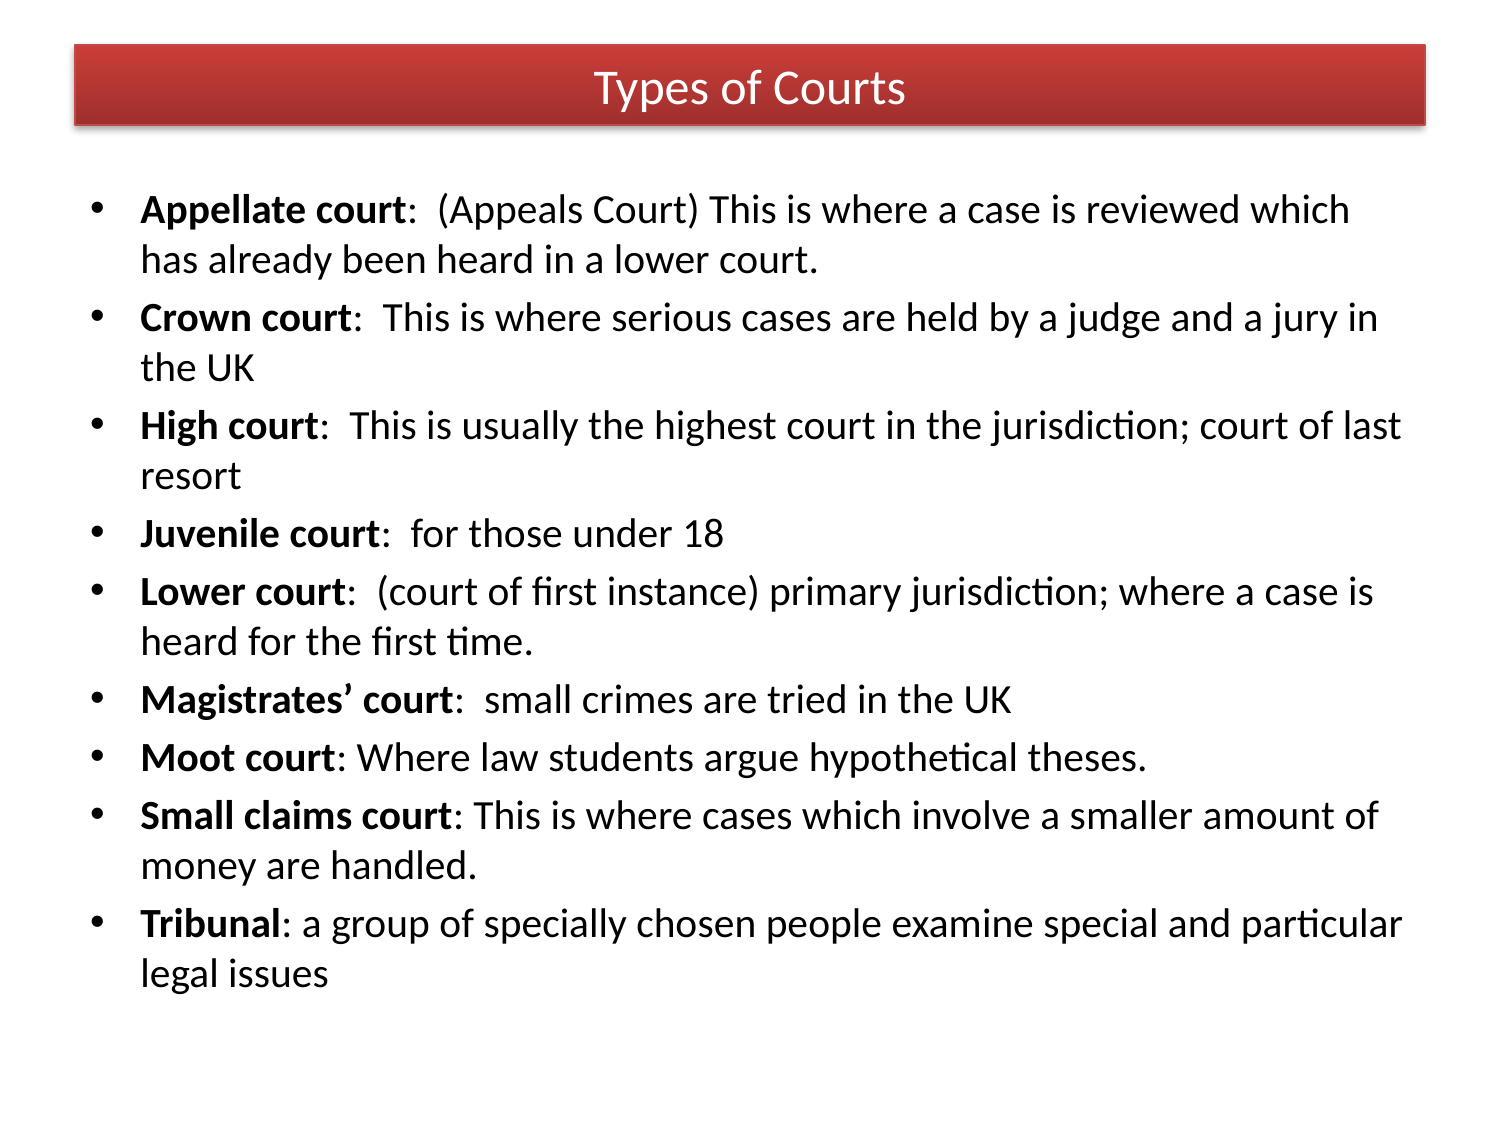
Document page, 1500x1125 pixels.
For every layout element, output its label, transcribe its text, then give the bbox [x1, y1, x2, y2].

title Types of Courts [74, 44, 1426, 126]
list Appellate court: (Appeals Court) This is where a case is reviewed which has already been heard in a lower court. Crown court: This is where serious cases are held by a judge and a jury in the UK High court: This is usually the highest court in the jurisdiction; court of last resort Juvenile court: for those under 18 Lower court: (court of first instance) primary jurisdiction; where a case is heard for the first time. Magistrates’ court: small crimes are tried in the UK Moot court: Where law students argue hypothetical theses. Small claims court: This is where cases which involve a smaller amount of money are handled. Tribunal: a group of specially chosen people examine special and particular legal issues [75, 174, 1425, 1005]
